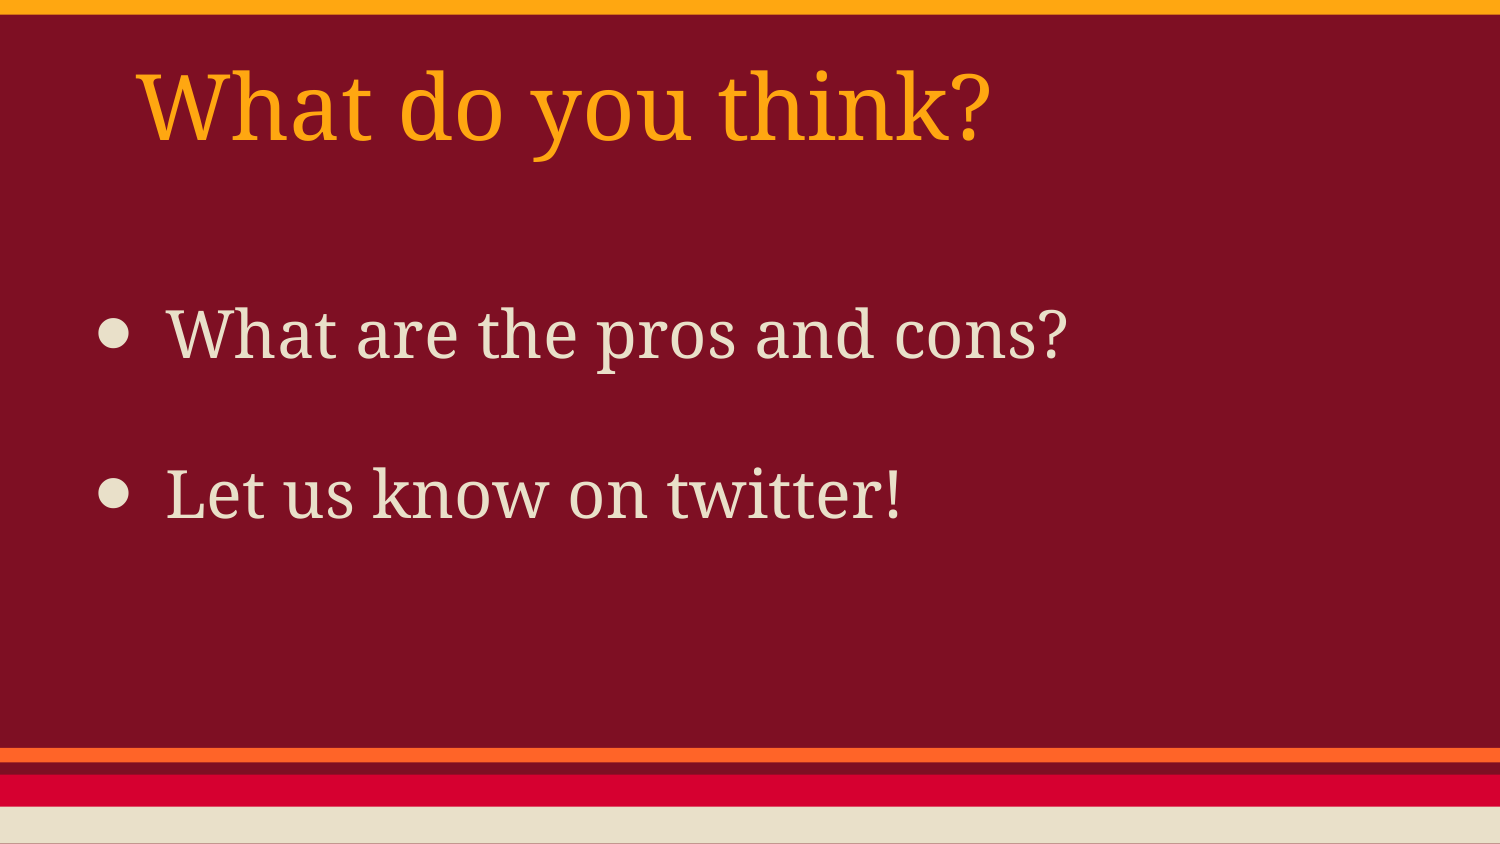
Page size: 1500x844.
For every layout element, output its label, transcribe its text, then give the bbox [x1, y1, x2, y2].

title What do you think? [75, 33, 1425, 175]
list What are the pros and cons? Let us know on twitter! [75, 196, 1425, 733]
